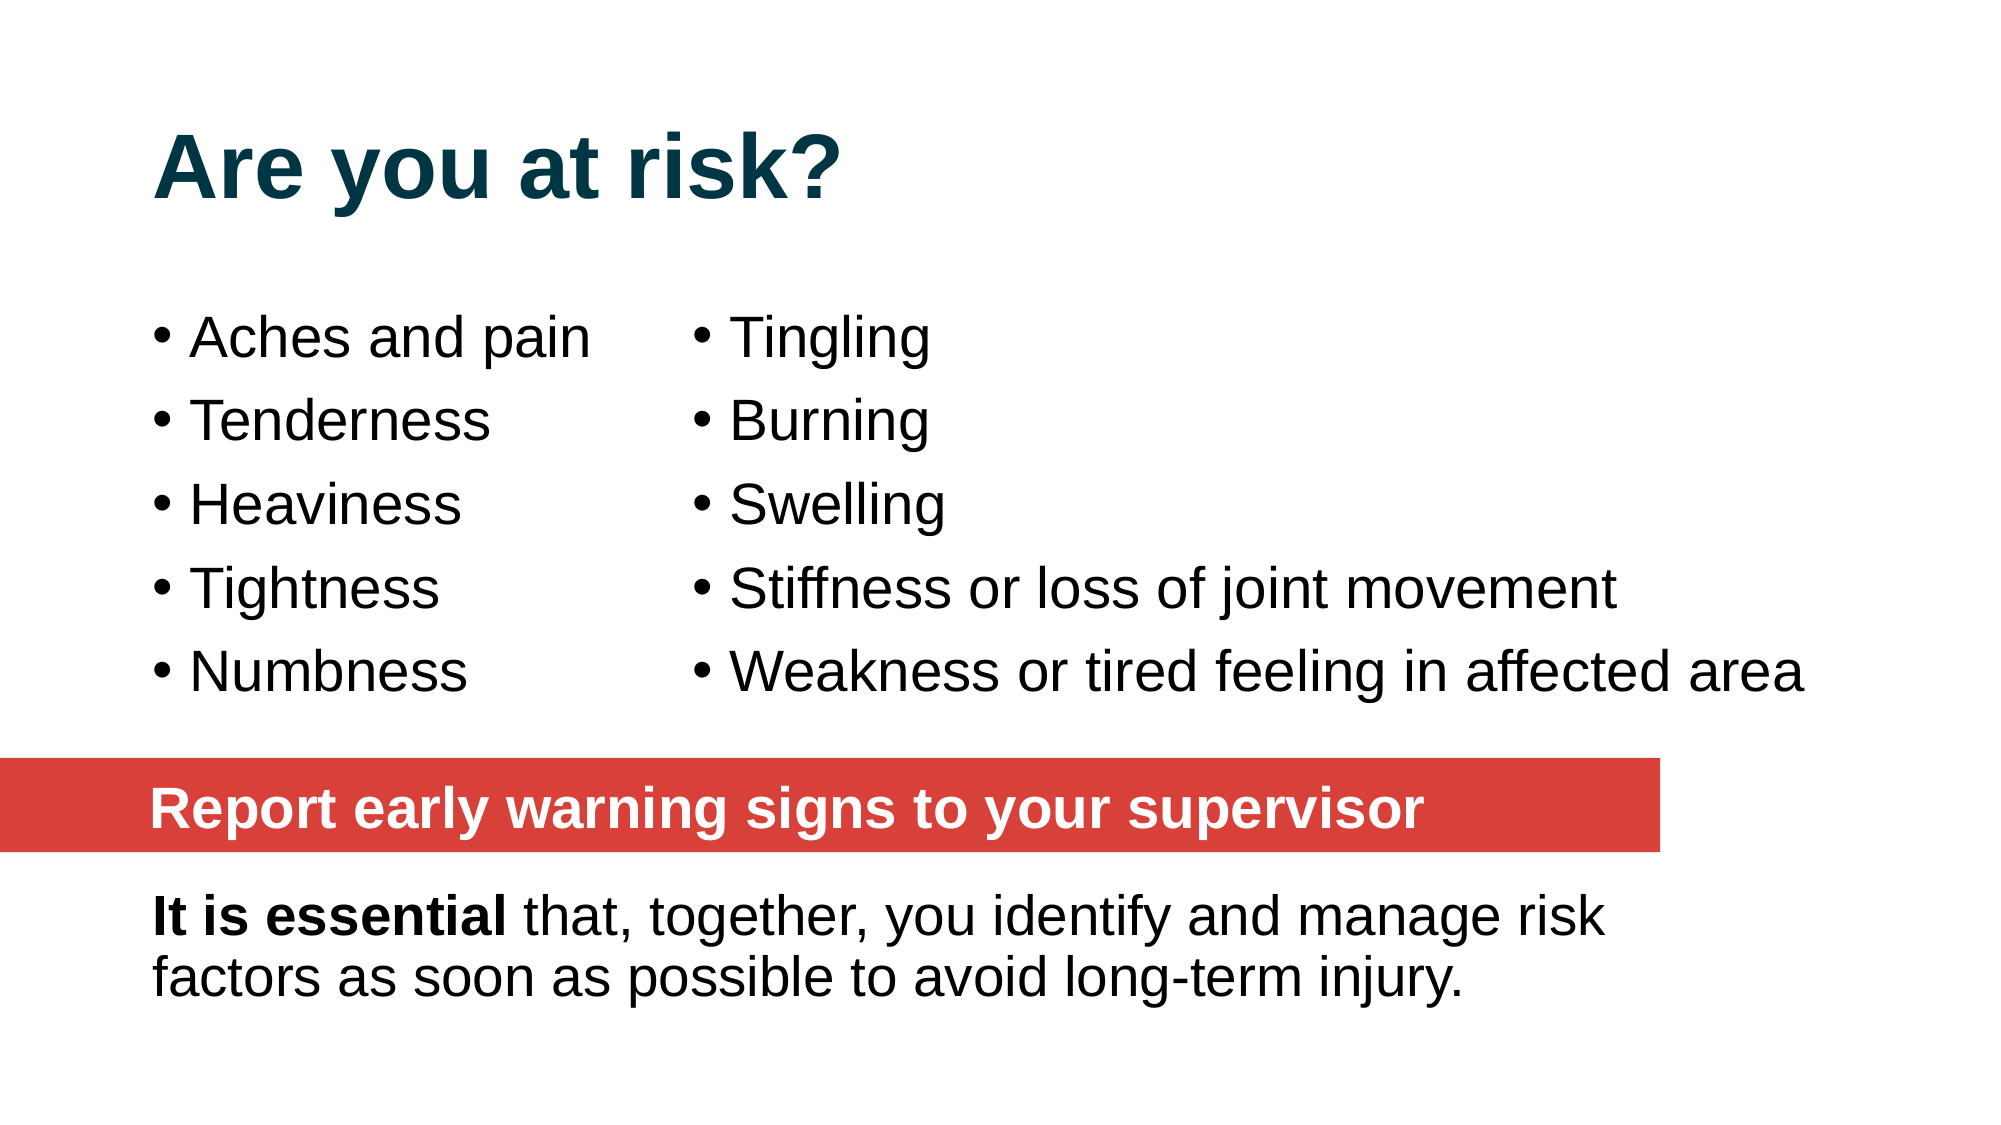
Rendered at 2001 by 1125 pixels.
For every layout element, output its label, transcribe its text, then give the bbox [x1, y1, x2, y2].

list Aches and pain Tenderness Heaviness Tightness Numbness [137, 299, 677, 732]
title Are you at risk? [137, 59, 1863, 278]
list Tingling Burning Swelling Stiffness or loss of joint movement Weakness or tired feeling in affected area [677, 299, 1847, 732]
text_box Report early warning signs to your supervisor [0, 756, 1662, 854]
text_box It is essential that, together, you identify and manage risk factors as soon as possible to avoid long-term injury. [137, 879, 1630, 1035]
